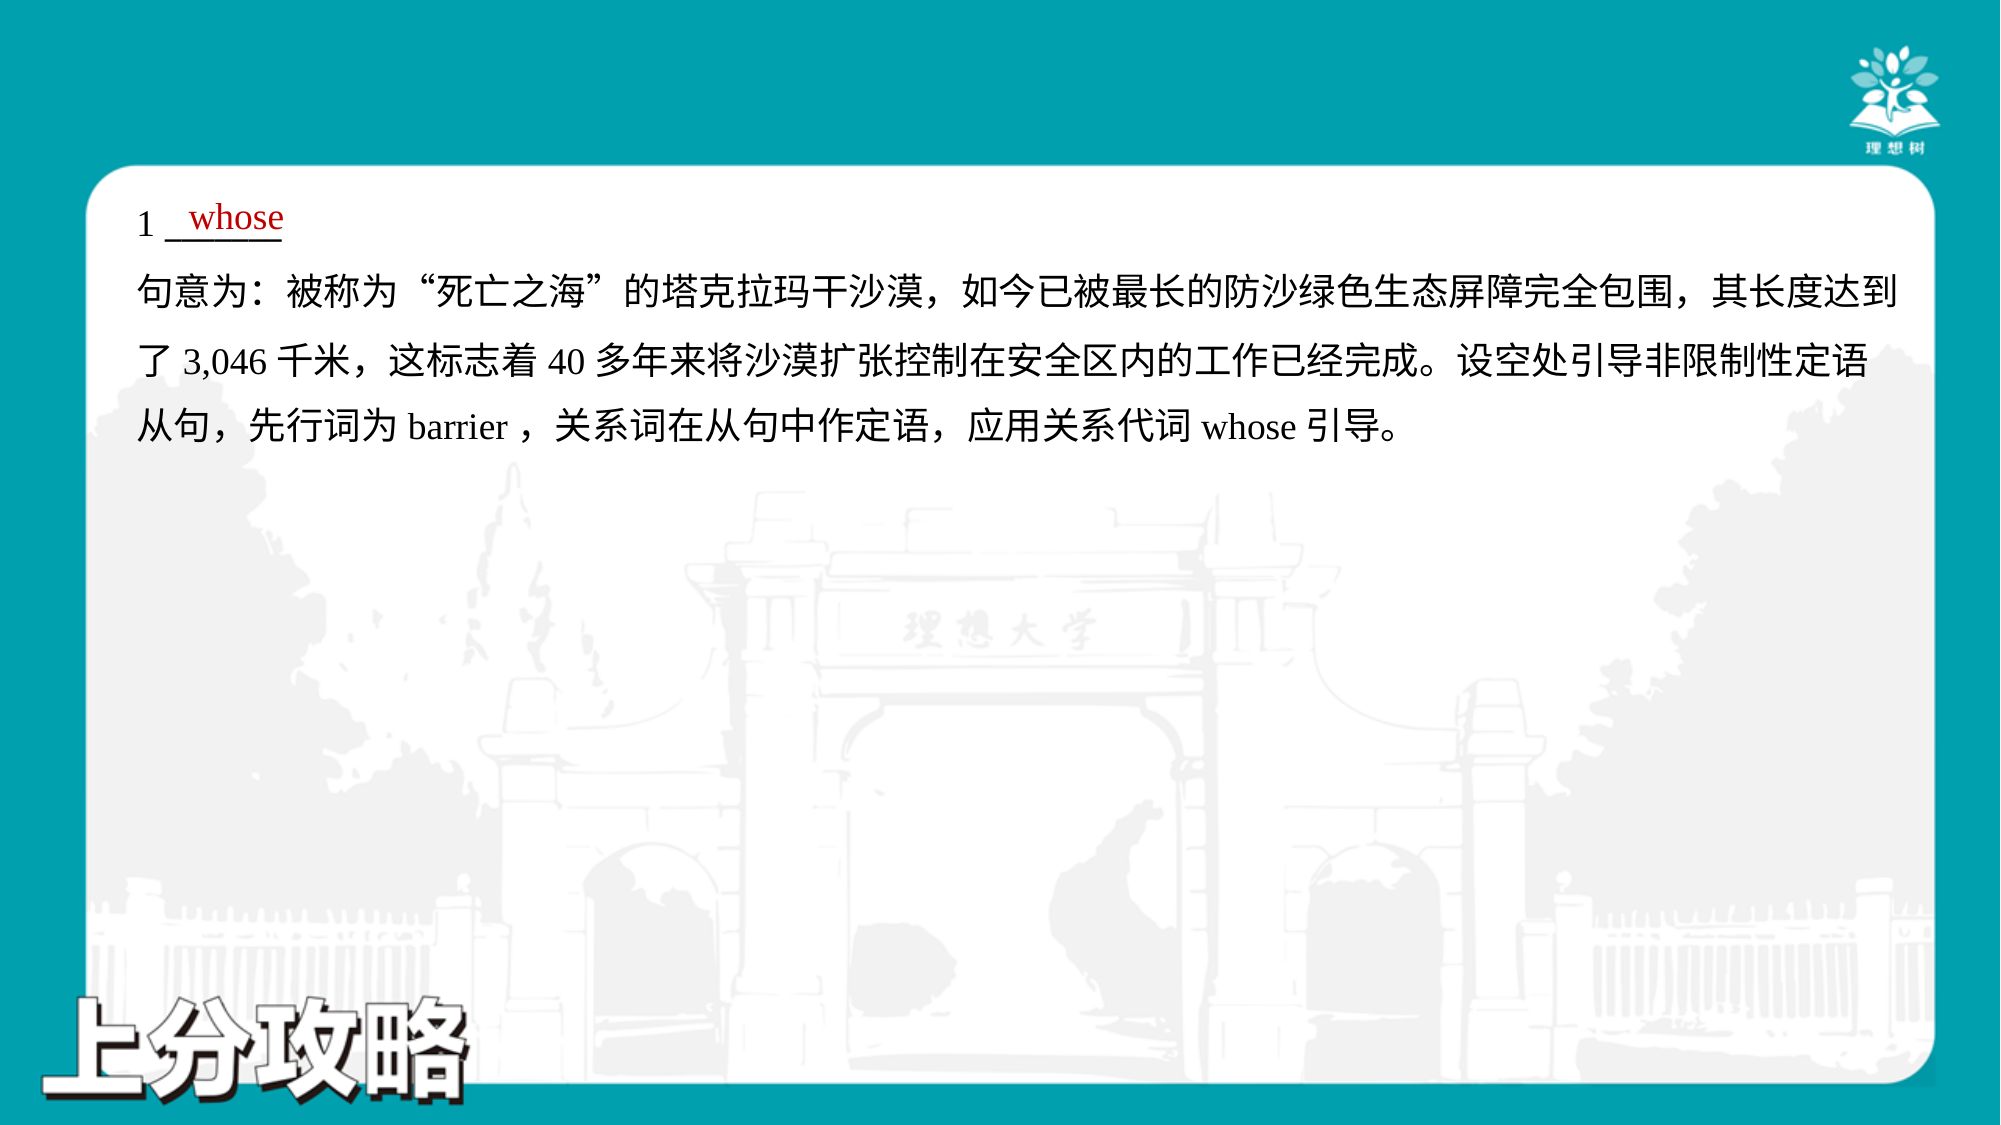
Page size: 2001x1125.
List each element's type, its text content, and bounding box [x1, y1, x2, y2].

picture [0, 0, 2000, 1125]
text_box 句意为：被称为“死亡之海”的塔克拉玛干沙漠，如今已被最长的防沙绿色生态屏障完全包围，其长度达到 了3,046千米，这标志着40多年来将沙漠扩张控制在安全区内的工作已经完成。设空处引导非限制性定语 从句，先行词为barrier，关系词在从句中作定语，应用关系代词whose引导。 [136, 244, 1865, 441]
text_box 1 _______ [136, 176, 1865, 237]
text_box whose [174, 170, 298, 230]
